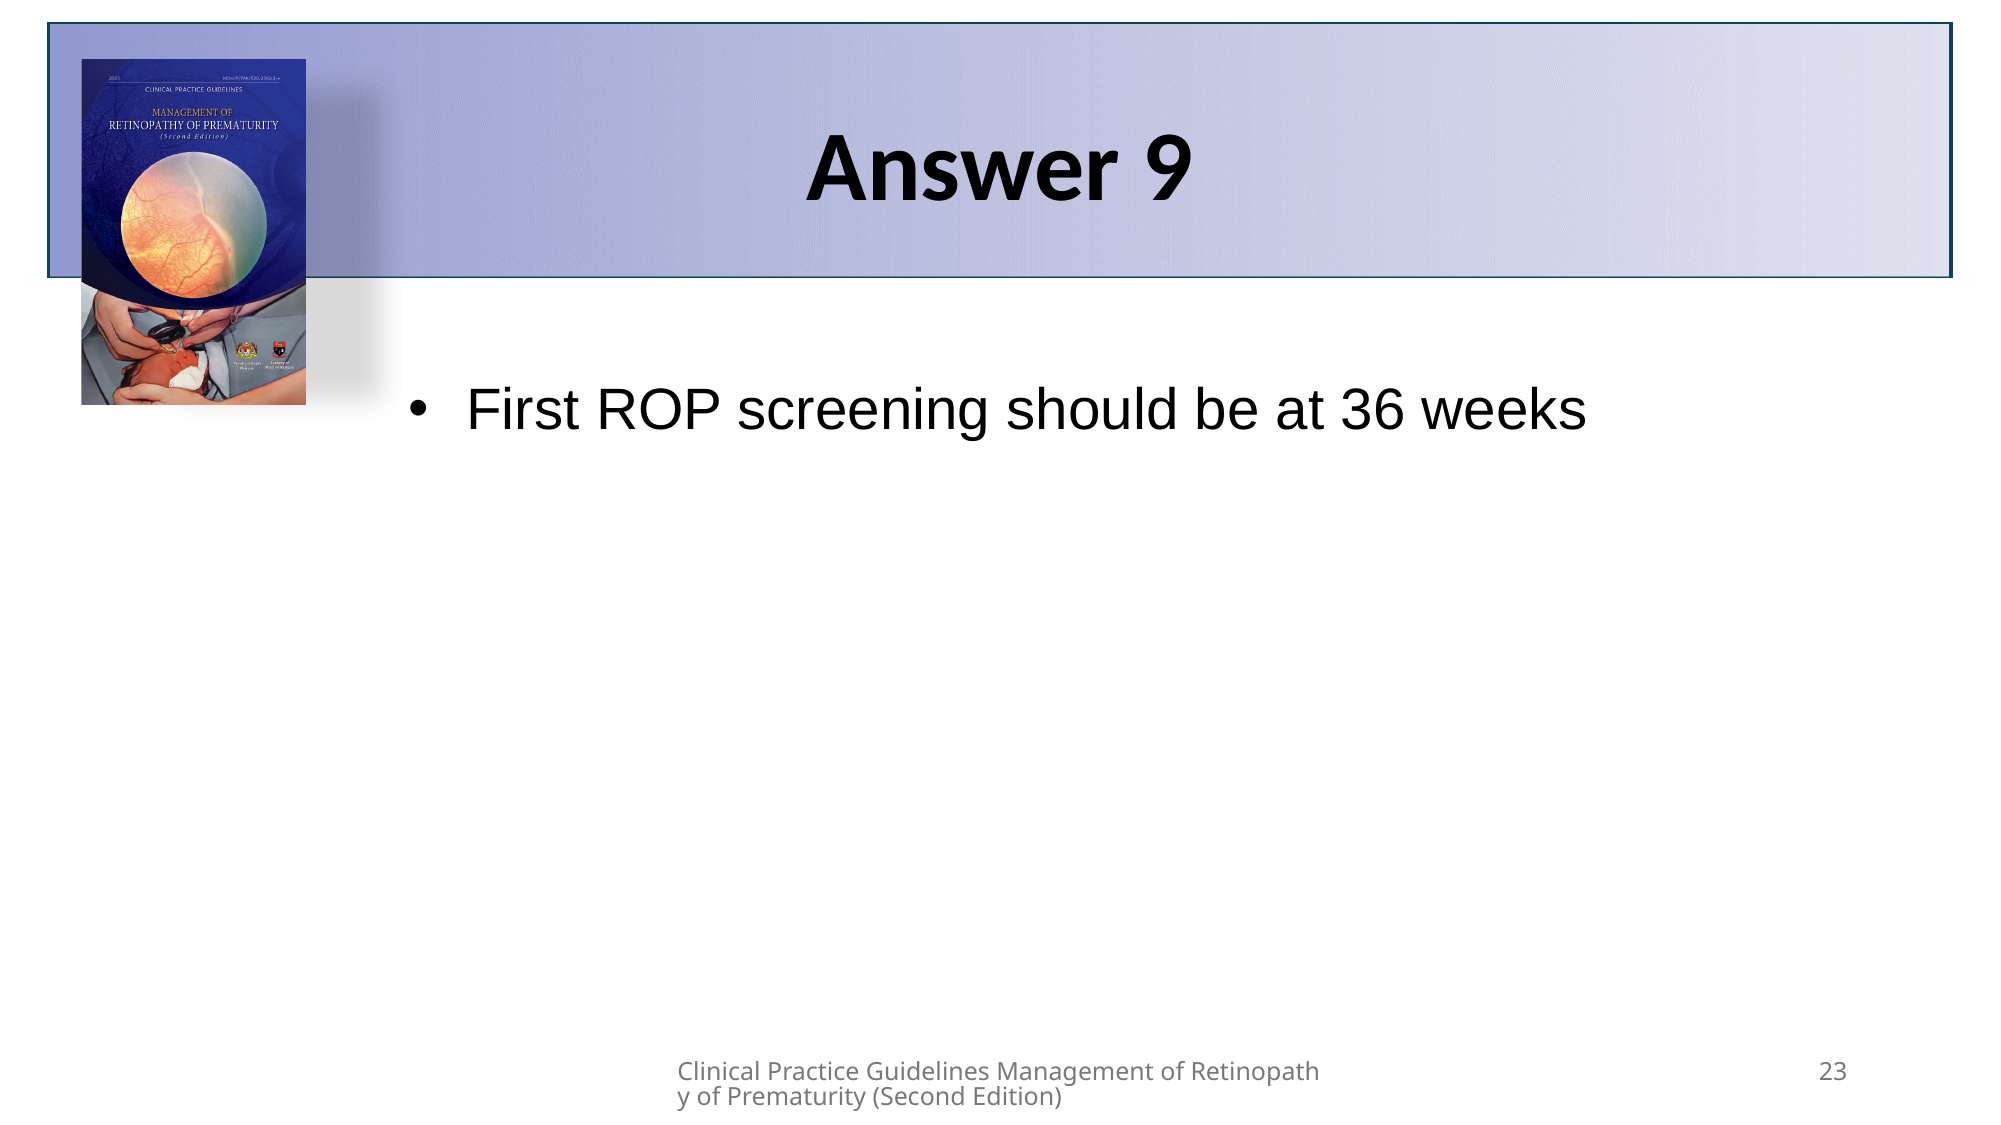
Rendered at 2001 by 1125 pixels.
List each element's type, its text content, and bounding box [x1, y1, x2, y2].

picture [47, 21, 1953, 405]
list First ROP screening should be at 36 weeks [393, 371, 2000, 949]
slide_number 23 [1412, 1042, 1863, 1103]
footer Clinical Practice Guidelines Management of Retinopathy of Prematurity (Second Edition) [662, 1042, 1338, 1103]
